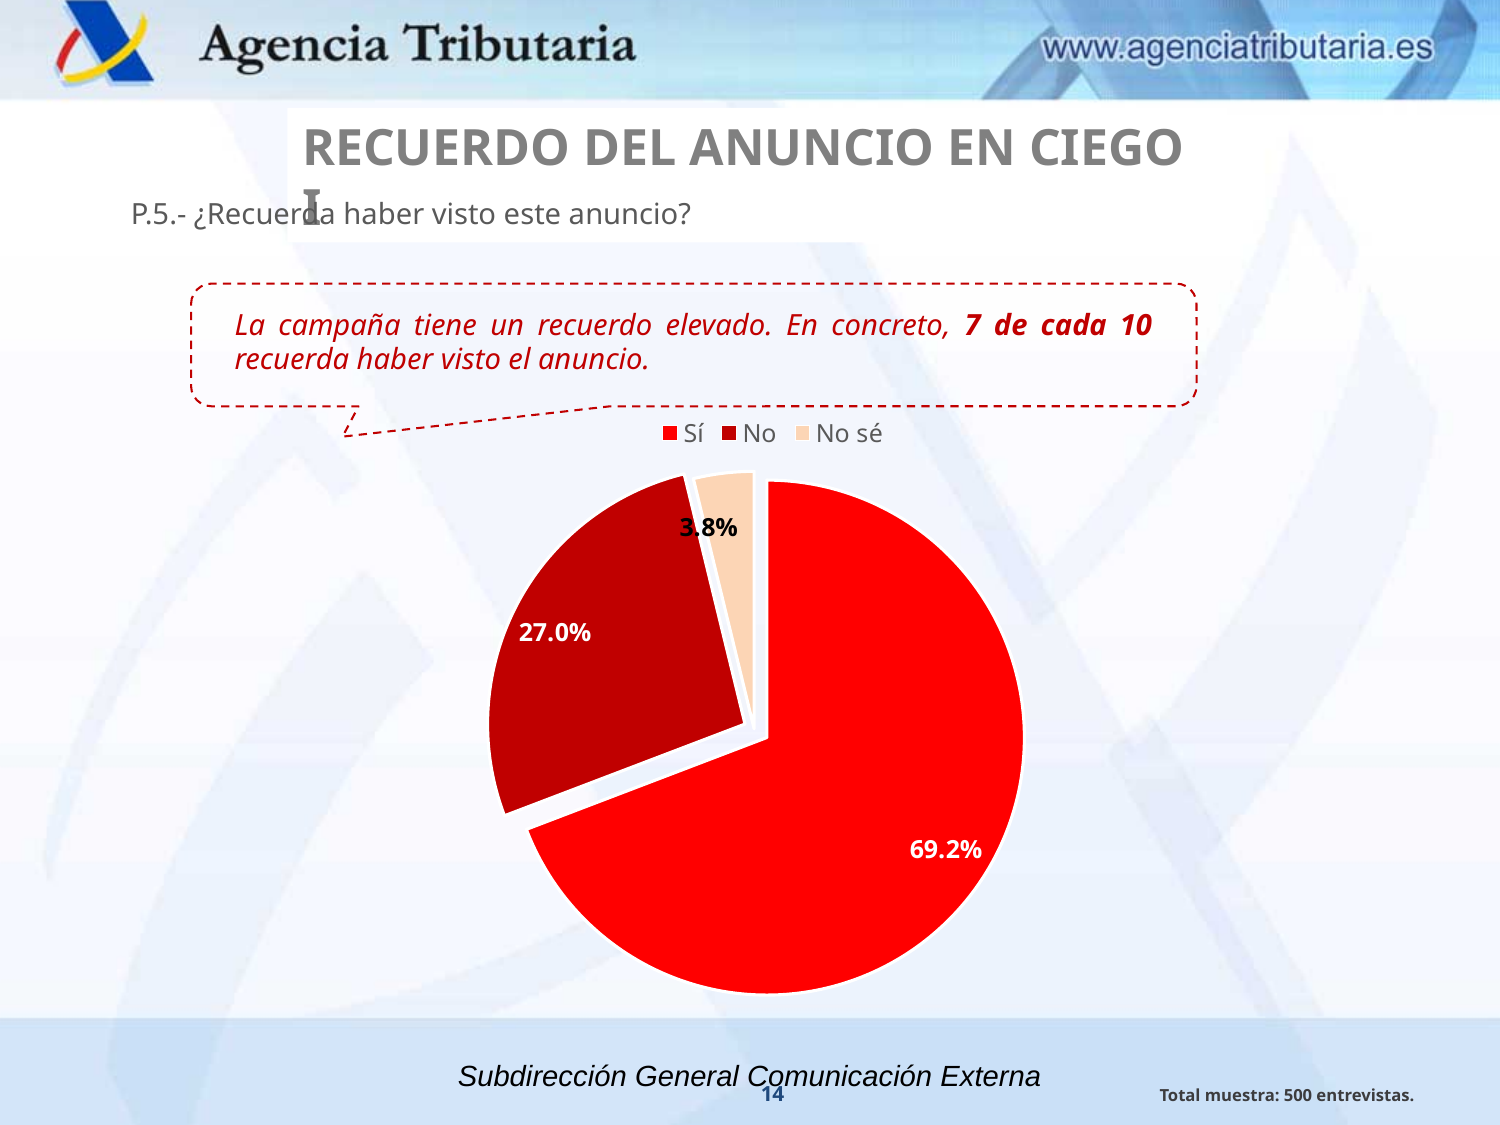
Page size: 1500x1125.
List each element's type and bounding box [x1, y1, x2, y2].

picture [0, 0, 1500, 1125]
chart [231, 399, 1232, 1067]
